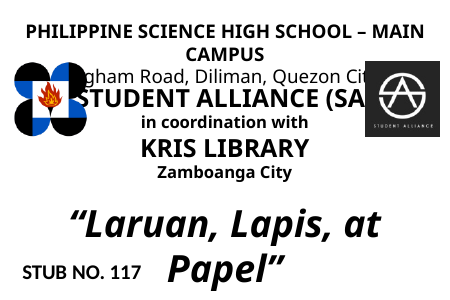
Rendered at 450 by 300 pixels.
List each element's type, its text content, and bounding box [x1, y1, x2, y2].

picture [364, 60, 441, 137]
picture [12, 60, 88, 137]
text_box PHILIPPINE SCIENCE HIGH SCHOOL – MAIN CAMPUS Agham Road, Diliman, Quezon City [0, 12, 450, 74]
text_box “Laruan, Lapis, at Papel” [0, 192, 450, 298]
text_box STUDENT ALLIANCE (SA) in coordination with KRIS LIBRARY Zamboanga City [0, 74, 450, 190]
text_box STUB NO. 117 [7, 251, 213, 292]
